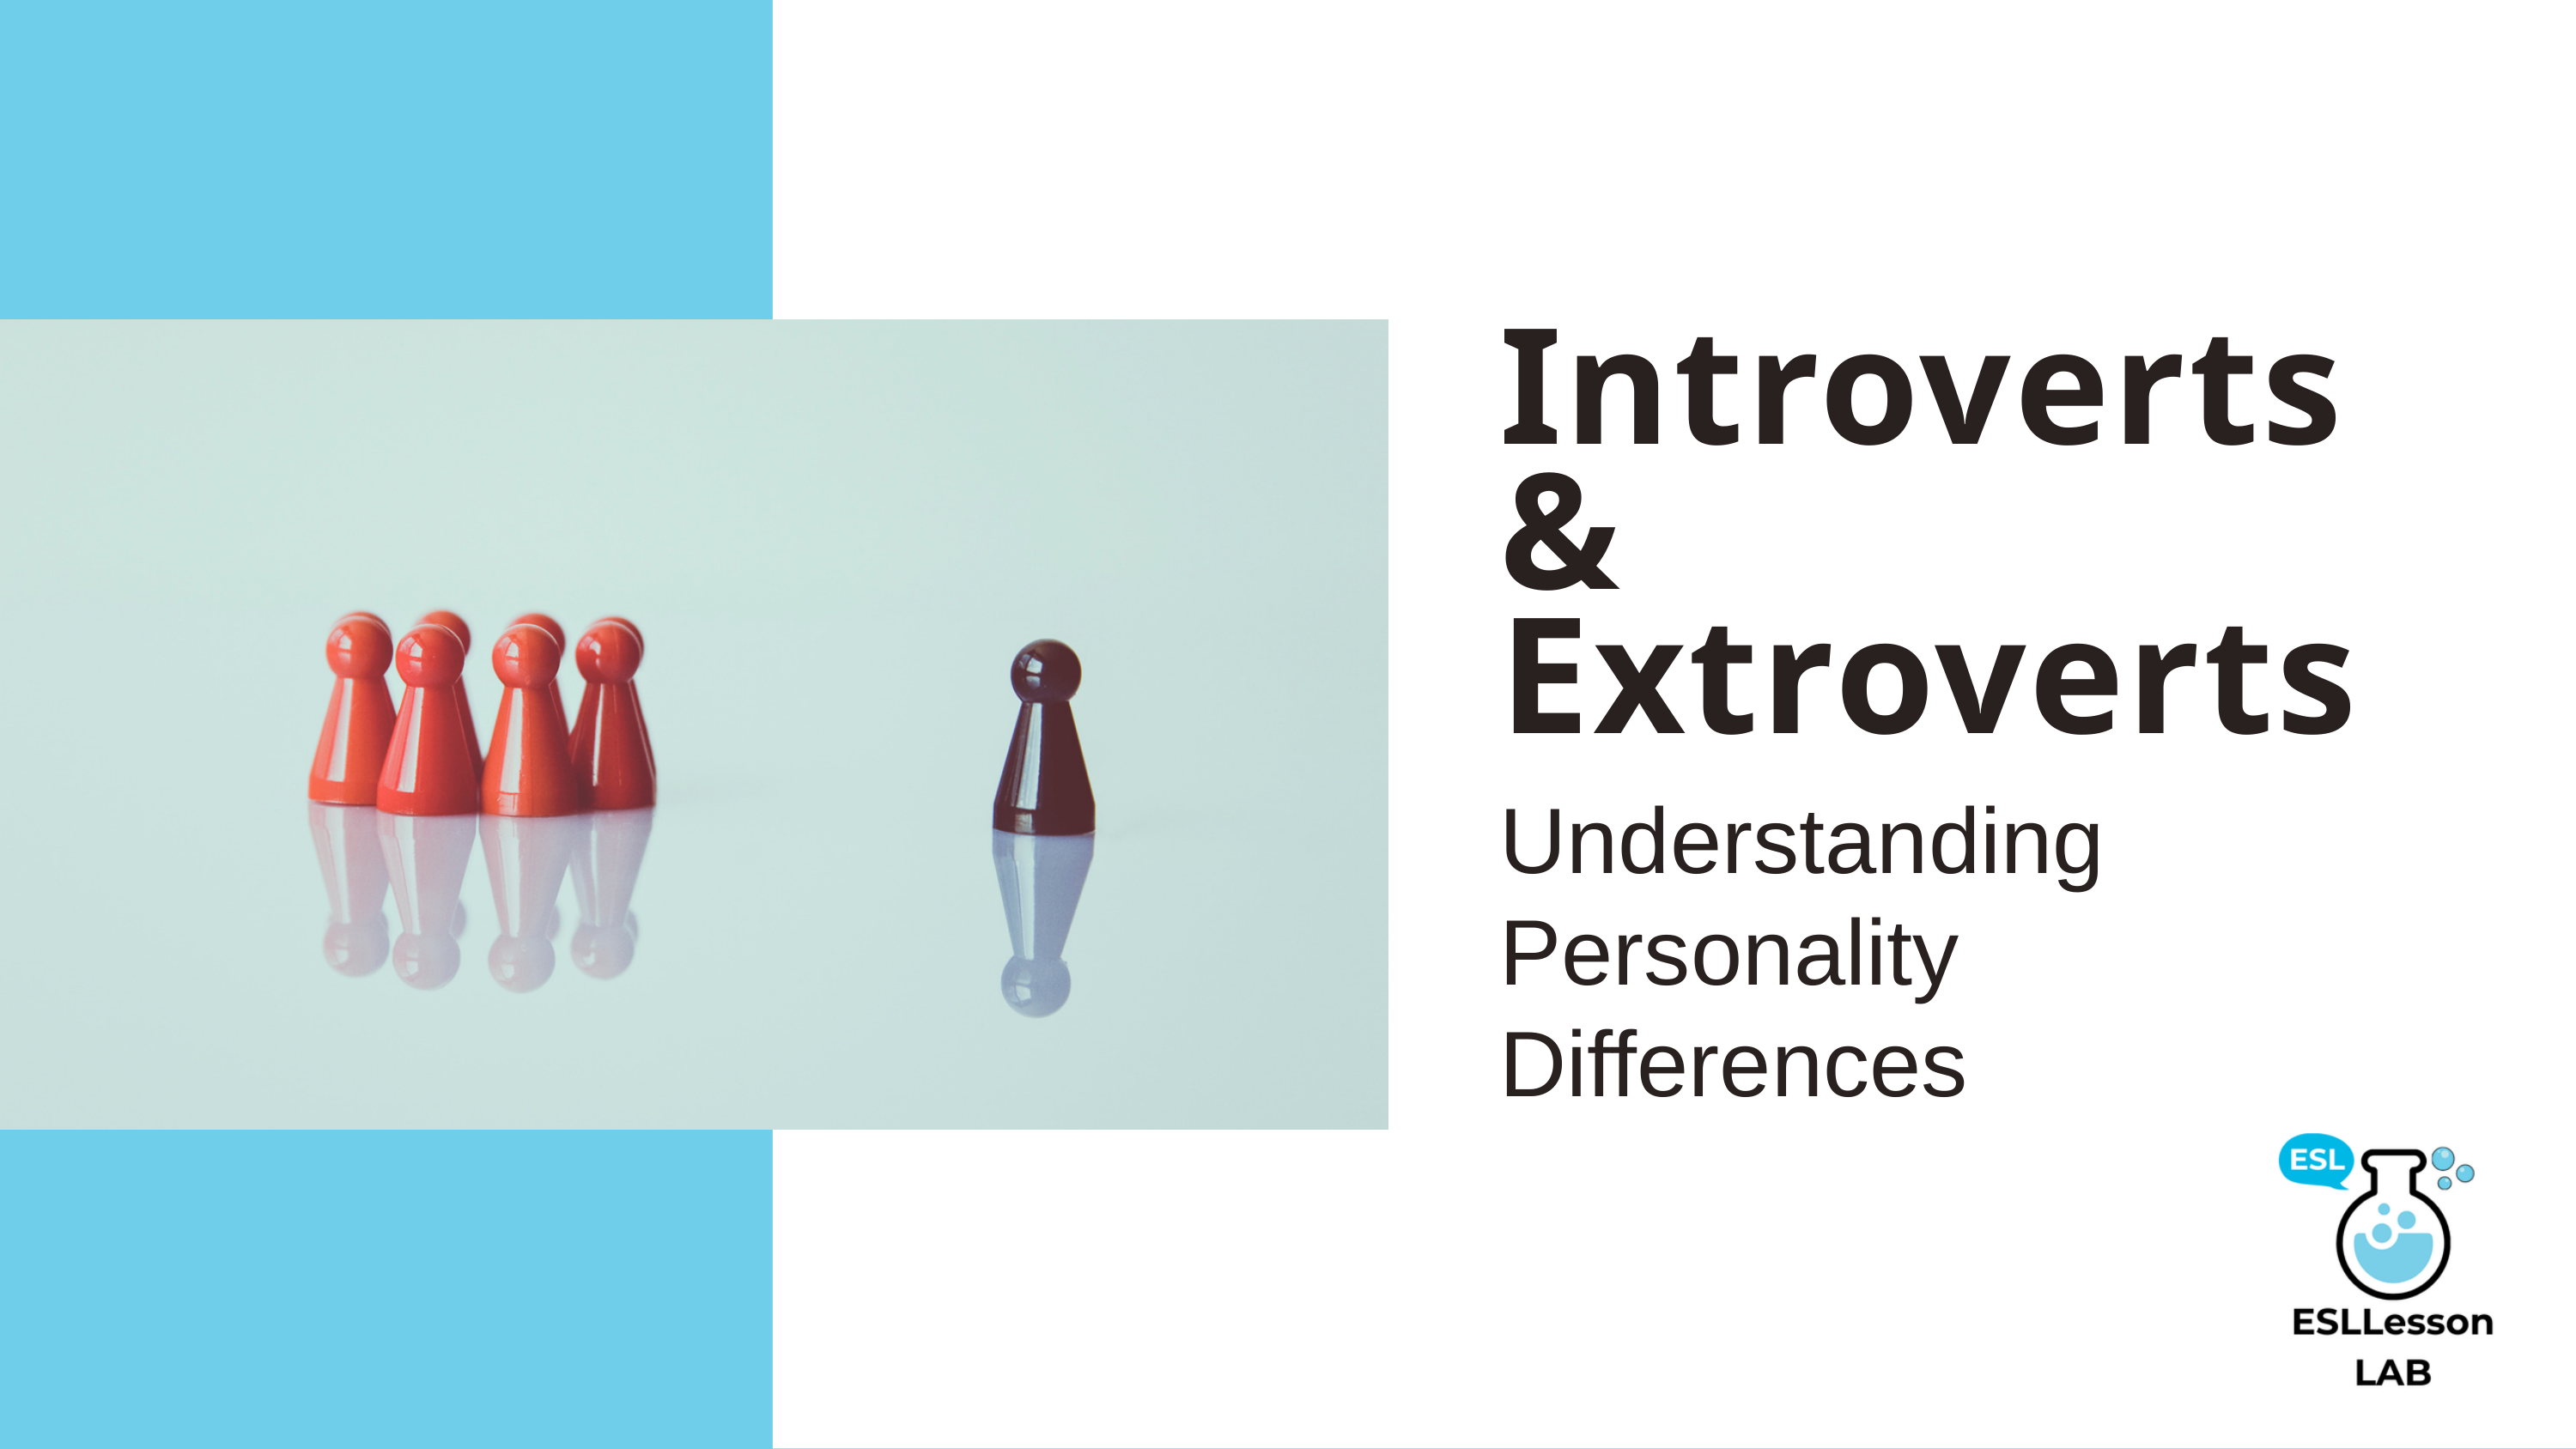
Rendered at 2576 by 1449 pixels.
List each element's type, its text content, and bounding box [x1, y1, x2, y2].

text_box Introverts & Extroverts [1499, 331, 2472, 767]
text_box [772, 0, 2576, 1449]
text_box [0, 319, 1388, 1130]
text_box [2240, 1111, 2546, 1417]
text_box Understanding Personality Differences [1499, 780, 2394, 1116]
